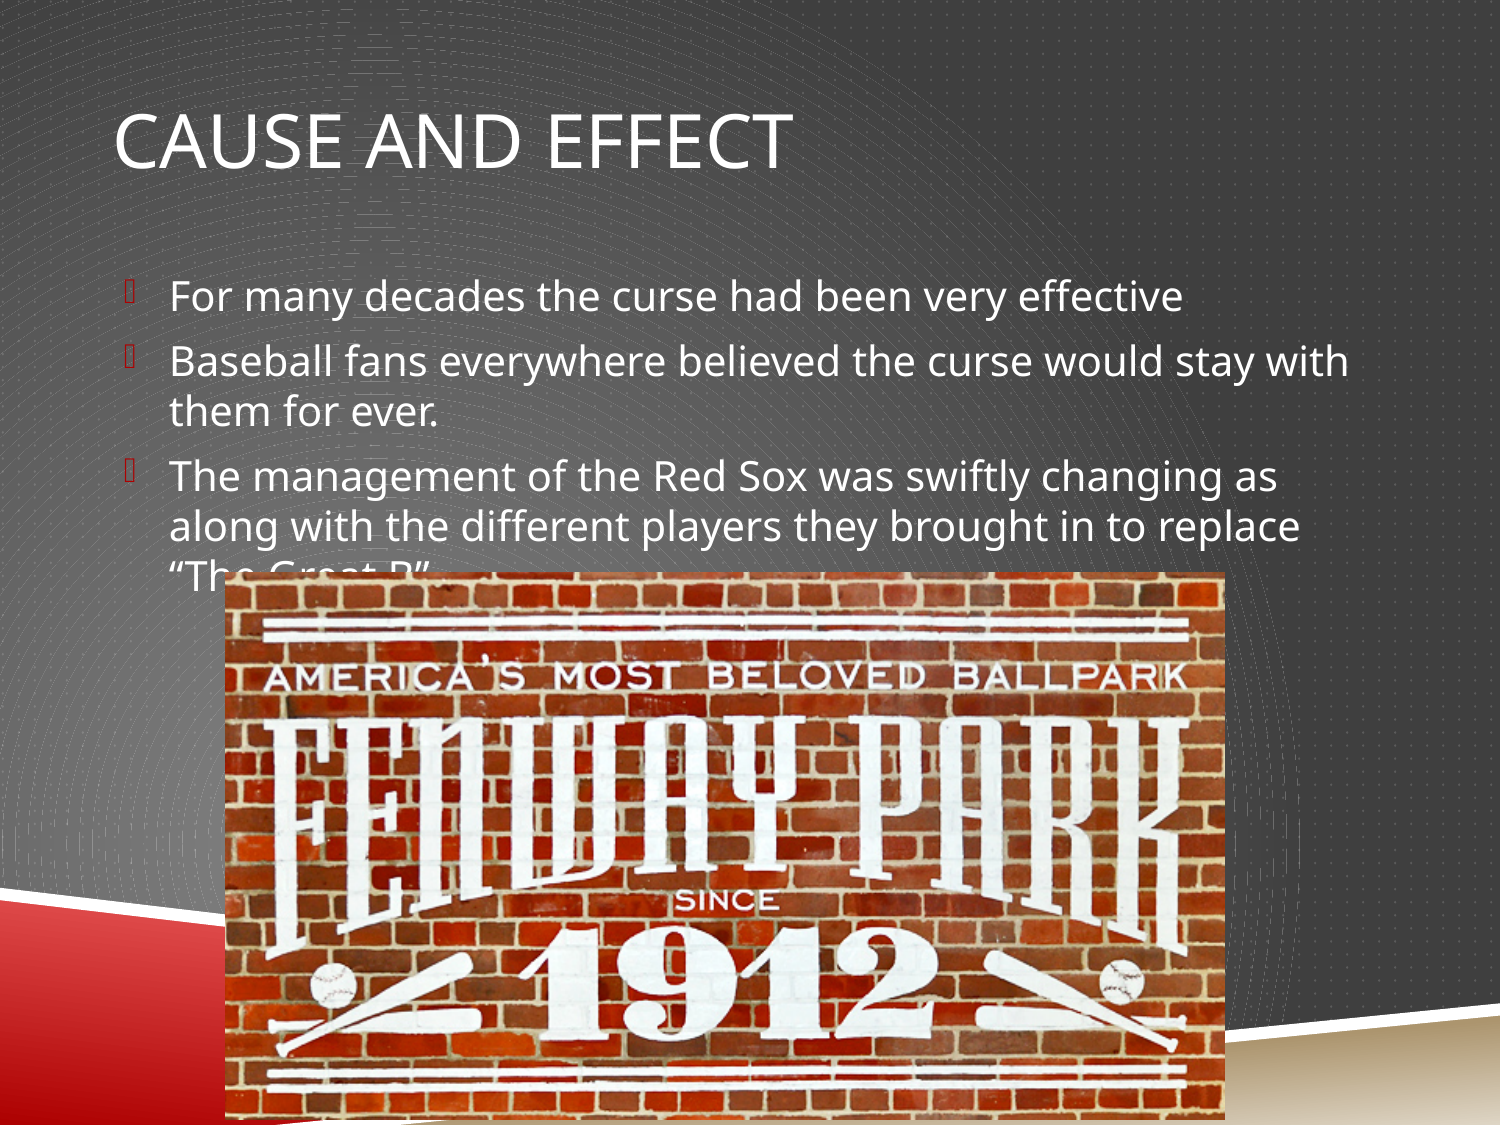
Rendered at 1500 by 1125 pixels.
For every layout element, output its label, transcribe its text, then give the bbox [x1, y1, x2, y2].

title Cause and effect [112, 45, 1388, 233]
picture [224, 572, 1226, 1120]
list For many decades the curse had been very effective Baseball fans everywhere believed the curse would stay with them for ever. The management of the Red Sox was swiftly changing as along with the different players they brought in to replace “The Great B” [112, 262, 1388, 875]
